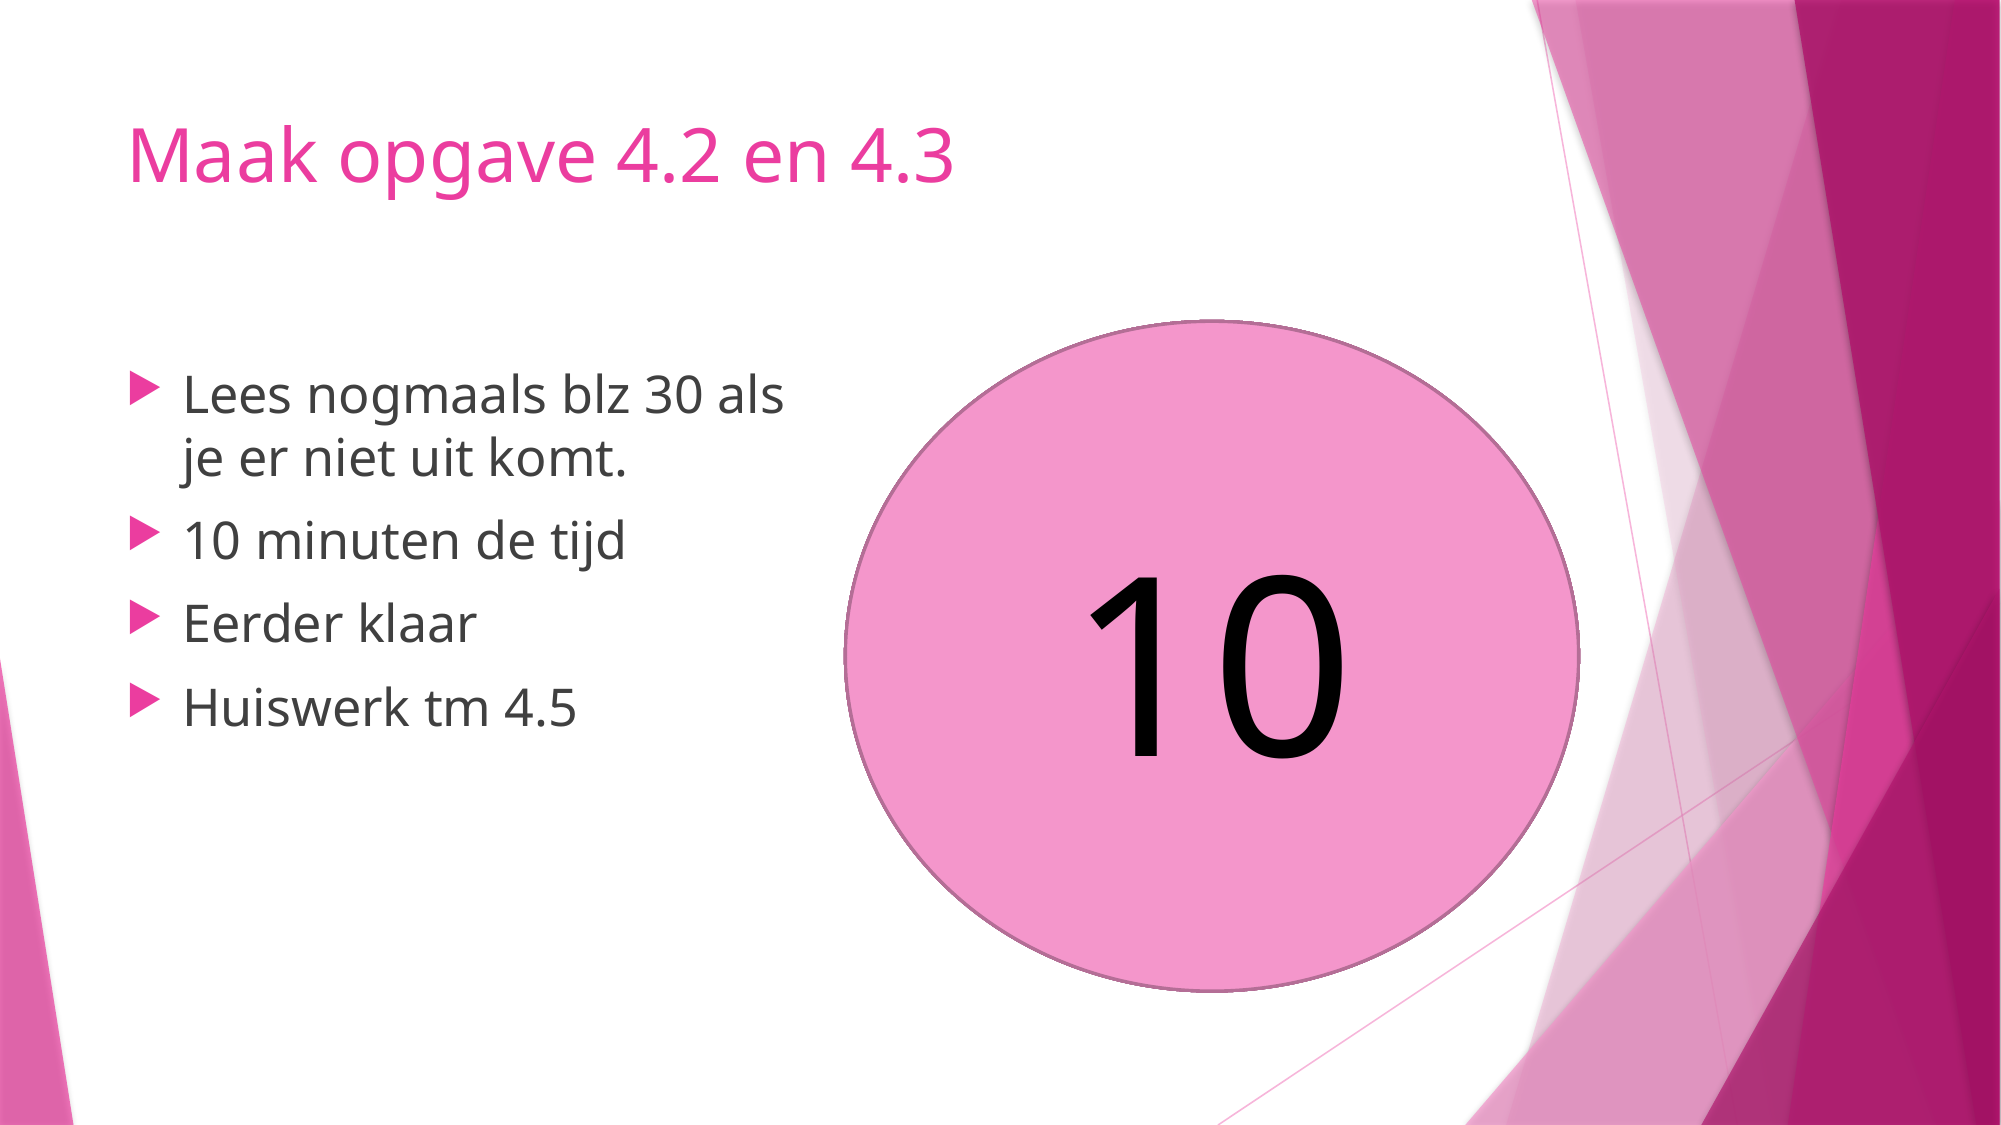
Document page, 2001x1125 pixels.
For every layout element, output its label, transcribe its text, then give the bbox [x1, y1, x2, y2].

title Maak opgave 4.2 en 4.3 [111, 99, 1522, 317]
text_box 10 [843, 319, 1581, 993]
list Lees nogmaals blz 30 als je er niet uit komt. 10 minuten de tijd Eerder klaar Huiswerk tm 4.5 [111, 354, 849, 993]
